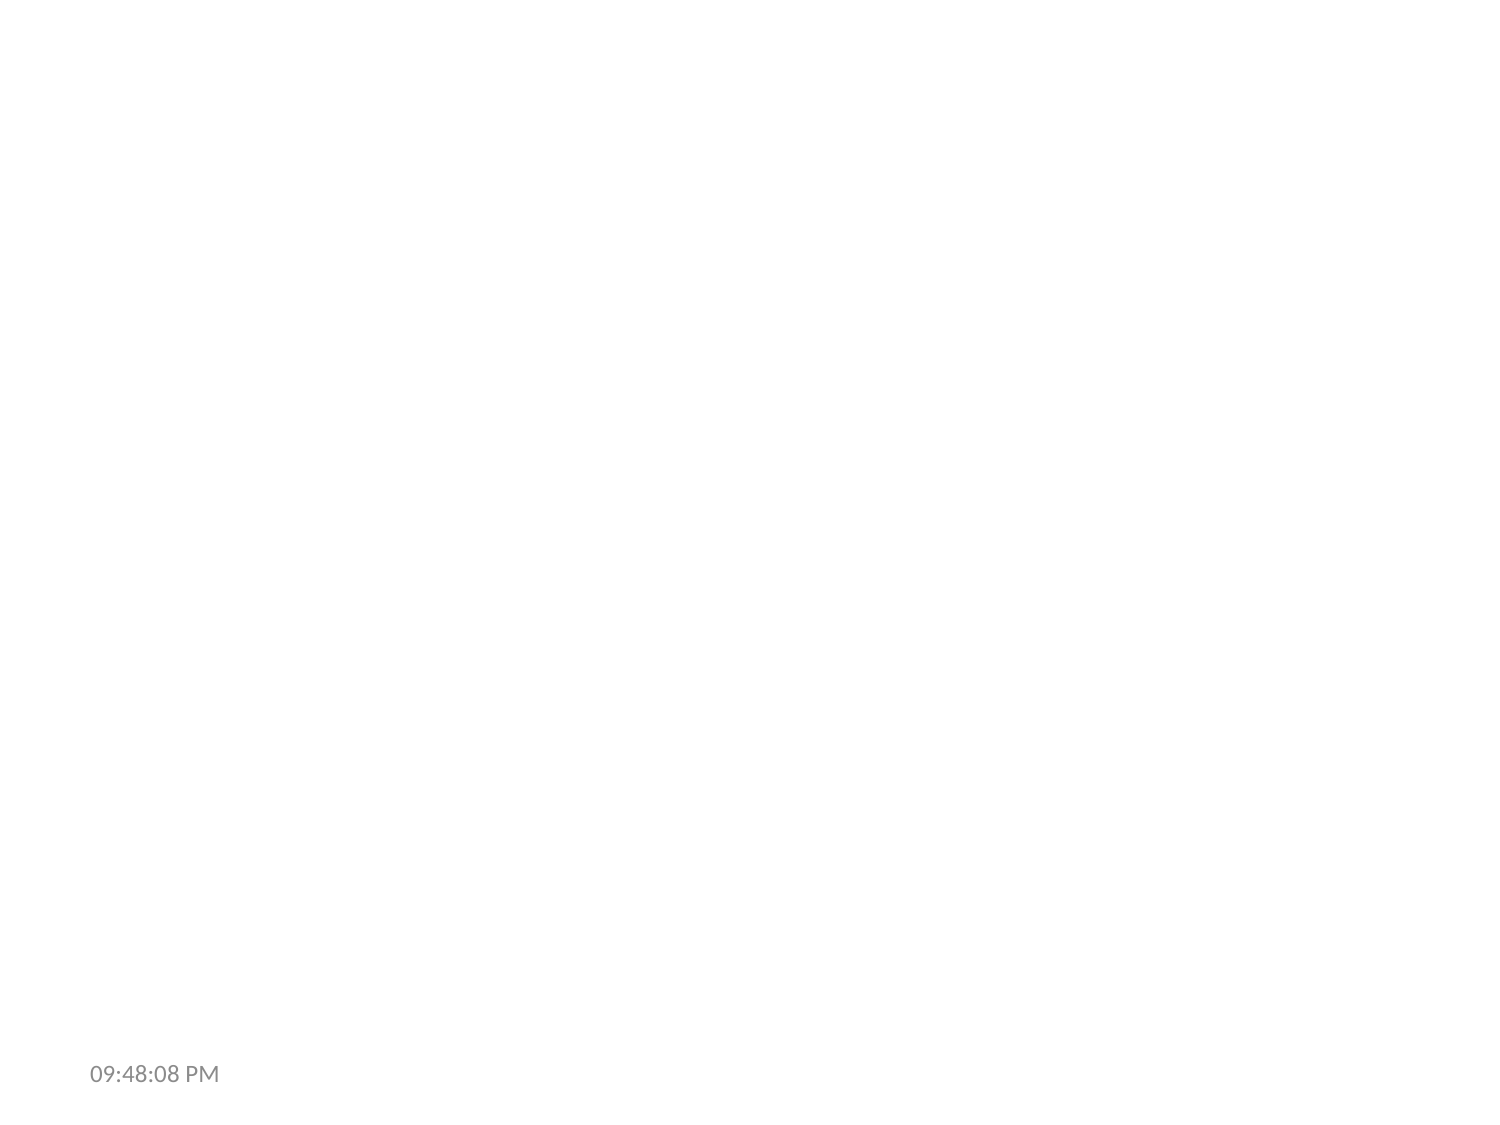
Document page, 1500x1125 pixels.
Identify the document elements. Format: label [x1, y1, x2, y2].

slide_number [75, 1042, 425, 1103]
